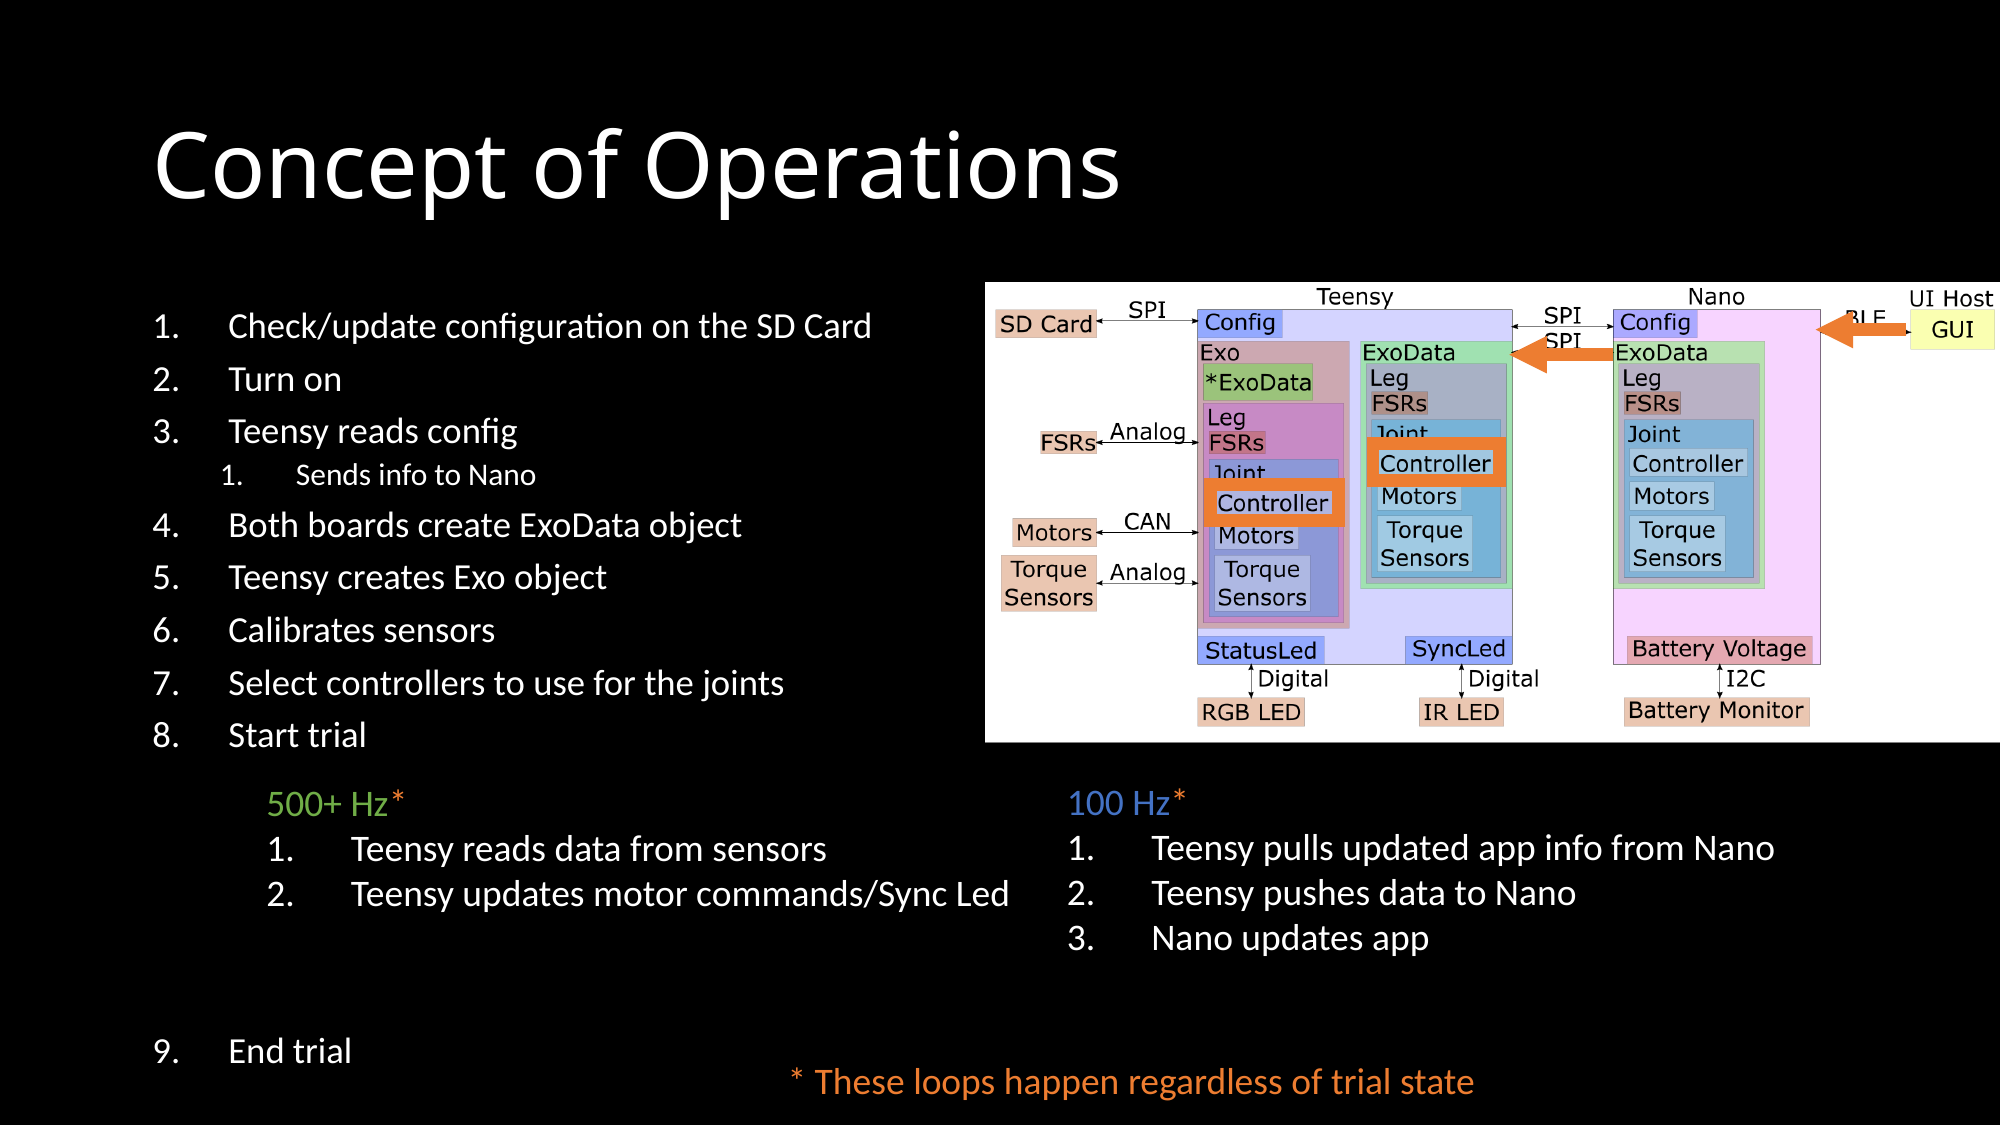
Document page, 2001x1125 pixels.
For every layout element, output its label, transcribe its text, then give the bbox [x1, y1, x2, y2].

text_box 100 Hz* Teensy pulls updated app info from Nano Teensy pushes data to Nano Nano updates app [977, 770, 1791, 1011]
title Concept of Operations [137, 59, 1863, 278]
list Check/update configuration on the SD Card Turn on Teensy reads config Sends info to Nano Both boards create ExoData object Teensy creates Exo object Calibrates sensors Select controllers to use for the joints Start trial End trial [137, 299, 1863, 1081]
text_box 500+ Hz* Teensy reads data from sensors Teensy updates motor commands/Sync Led [176, 771, 1026, 967]
text_box * These loops happen regardless of trial state [772, 1049, 1491, 1110]
picture [983, 281, 2000, 743]
